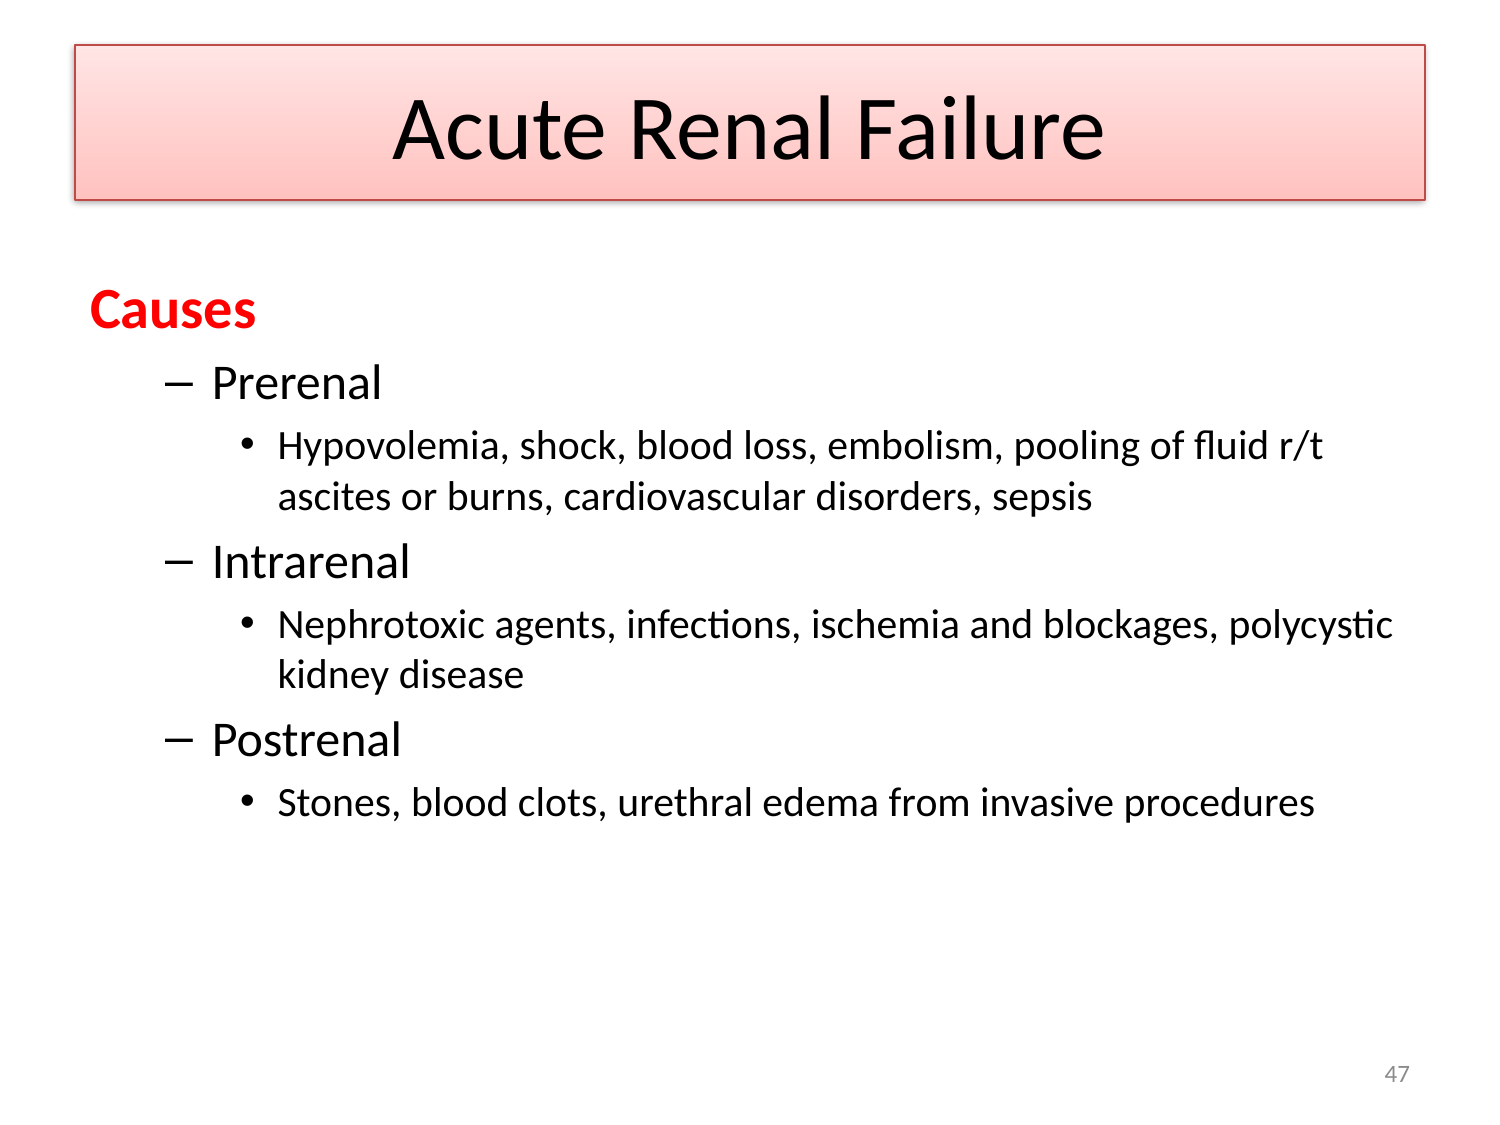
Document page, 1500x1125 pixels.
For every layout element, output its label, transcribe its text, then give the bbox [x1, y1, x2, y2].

slide_number 47 [1074, 1042, 1425, 1103]
list Causes Prerenal Hypovolemia, shock, blood loss, embolism, pooling of fluid r/t ascites or burns, cardiovascular disorders, sepsis Intrarenal Nephrotoxic agents, infections, ischemia and blockages, polycystic kidney disease Postrenal Stones, blood clots, urethral edema from invasive procedures [75, 262, 1425, 1005]
title Acute Renal Failure [74, 44, 1426, 201]
